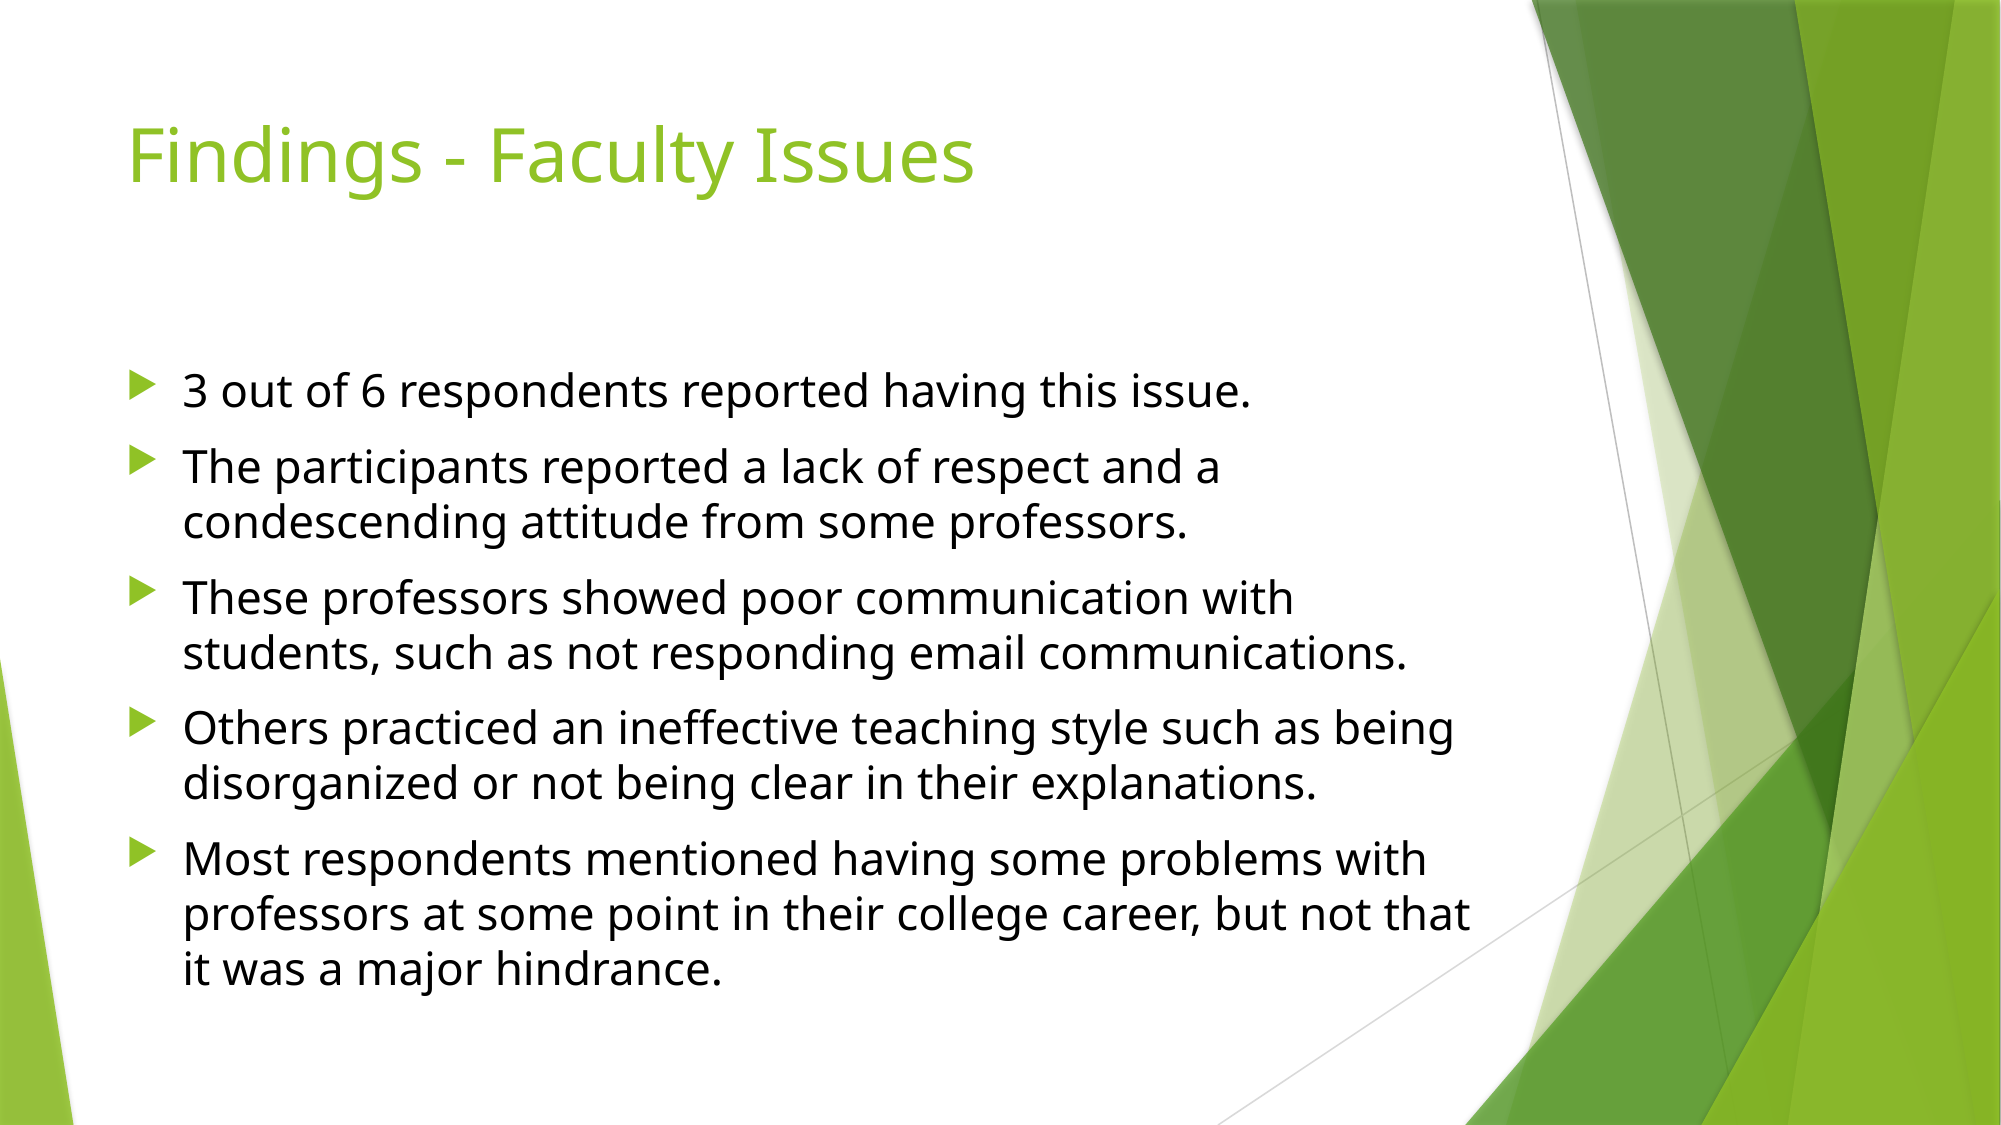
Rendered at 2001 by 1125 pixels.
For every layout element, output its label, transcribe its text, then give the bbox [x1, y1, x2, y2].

list 3 out of 6 respondents reported having this issue. The participants reported a lack of respect and a condescending attitude from some professors. These professors showed poor communication with students, such as not responding email communications. Others practiced an ineffective teaching style such as being disorganized or not being clear in their explanations. Most respondents mentioned having some problems with professors at some point in their college career, but not that it was a major hindrance. [111, 354, 1522, 1061]
title Findings - Faculty Issues [111, 99, 1522, 317]
